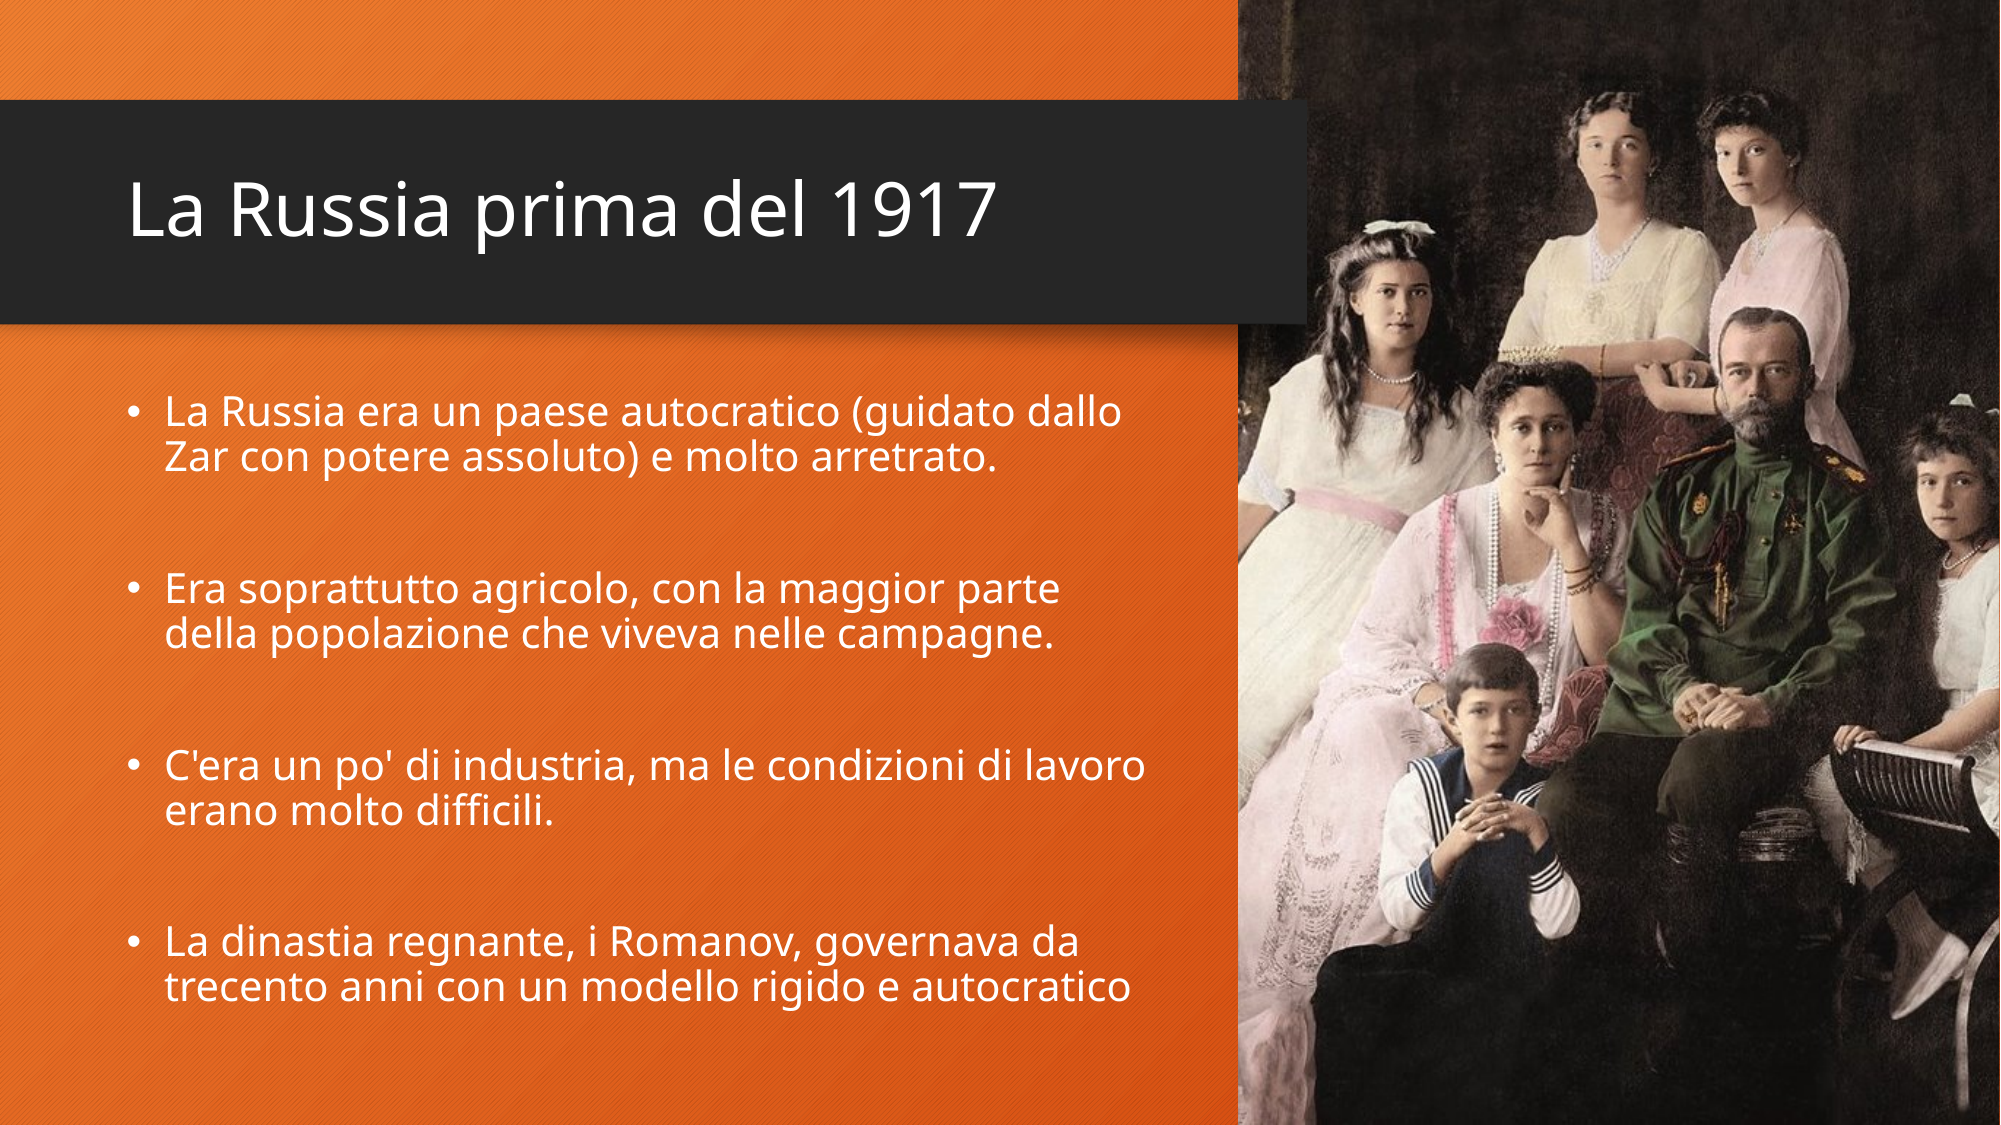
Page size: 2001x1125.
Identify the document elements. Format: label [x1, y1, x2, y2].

text_box [0, 0, 1237, 322]
picture [0, 0, 2000, 1125]
text_box [0, 377, 1237, 1125]
